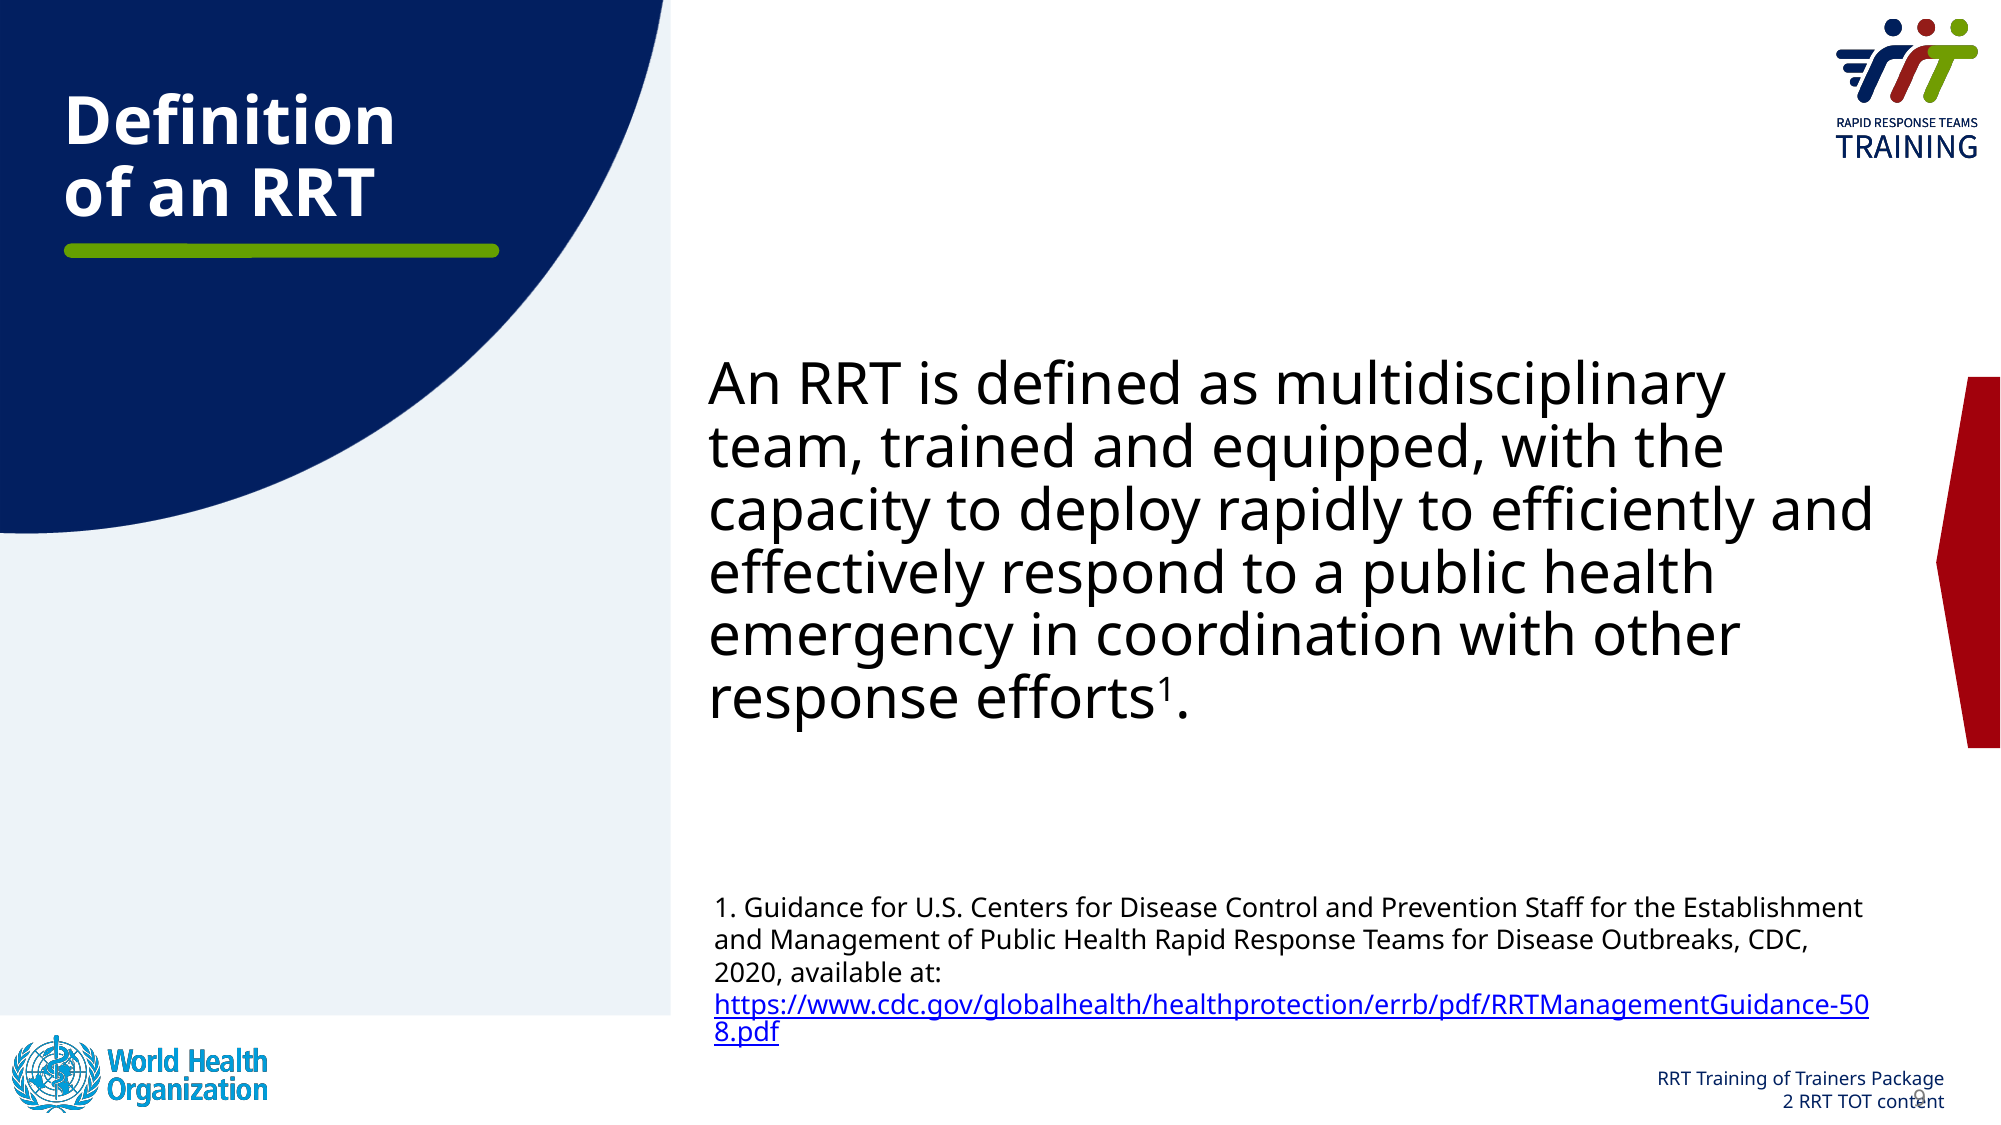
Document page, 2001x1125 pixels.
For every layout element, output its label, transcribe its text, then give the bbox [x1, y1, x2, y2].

picture [12, 1083, 48, 1113]
picture [71, 1053, 90, 1091]
picture [30, 1083, 37, 1091]
picture [50, 1108, 62, 1113]
picture [40, 1062, 47, 1070]
picture [34, 1054, 43, 1078]
picture [36, 1088, 78, 1105]
picture [12, 1035, 54, 1068]
picture [59, 1035, 267, 1113]
picture [46, 1056, 54, 1062]
list An RRT is defined as multidisciplinary team, trained and equipped, with the capacity to deploy rapidly to efficiently and effectively respond to a public health emergency in coordination with other response efforts1. [708, 353, 1884, 979]
picture [1835, 19, 1978, 167]
picture [0, 0, 670, 538]
title Definition of an RRT [63, 0, 459, 318]
picture [22, 1062, 26, 1077]
text_box 1. Guidance for U.S. Centers for Disease Control and Prevention Staff for the Establishment and Management of Public Health Rapid Response Teams for Disease Outbreaks, CDC, 2020, available at: https://www.cdc.gov/globalhealth/healthprotection/errb/pdf/RRTManagementGuidance-508.pdf [708, 884, 1883, 1063]
picture [24, 1054, 36, 1087]
